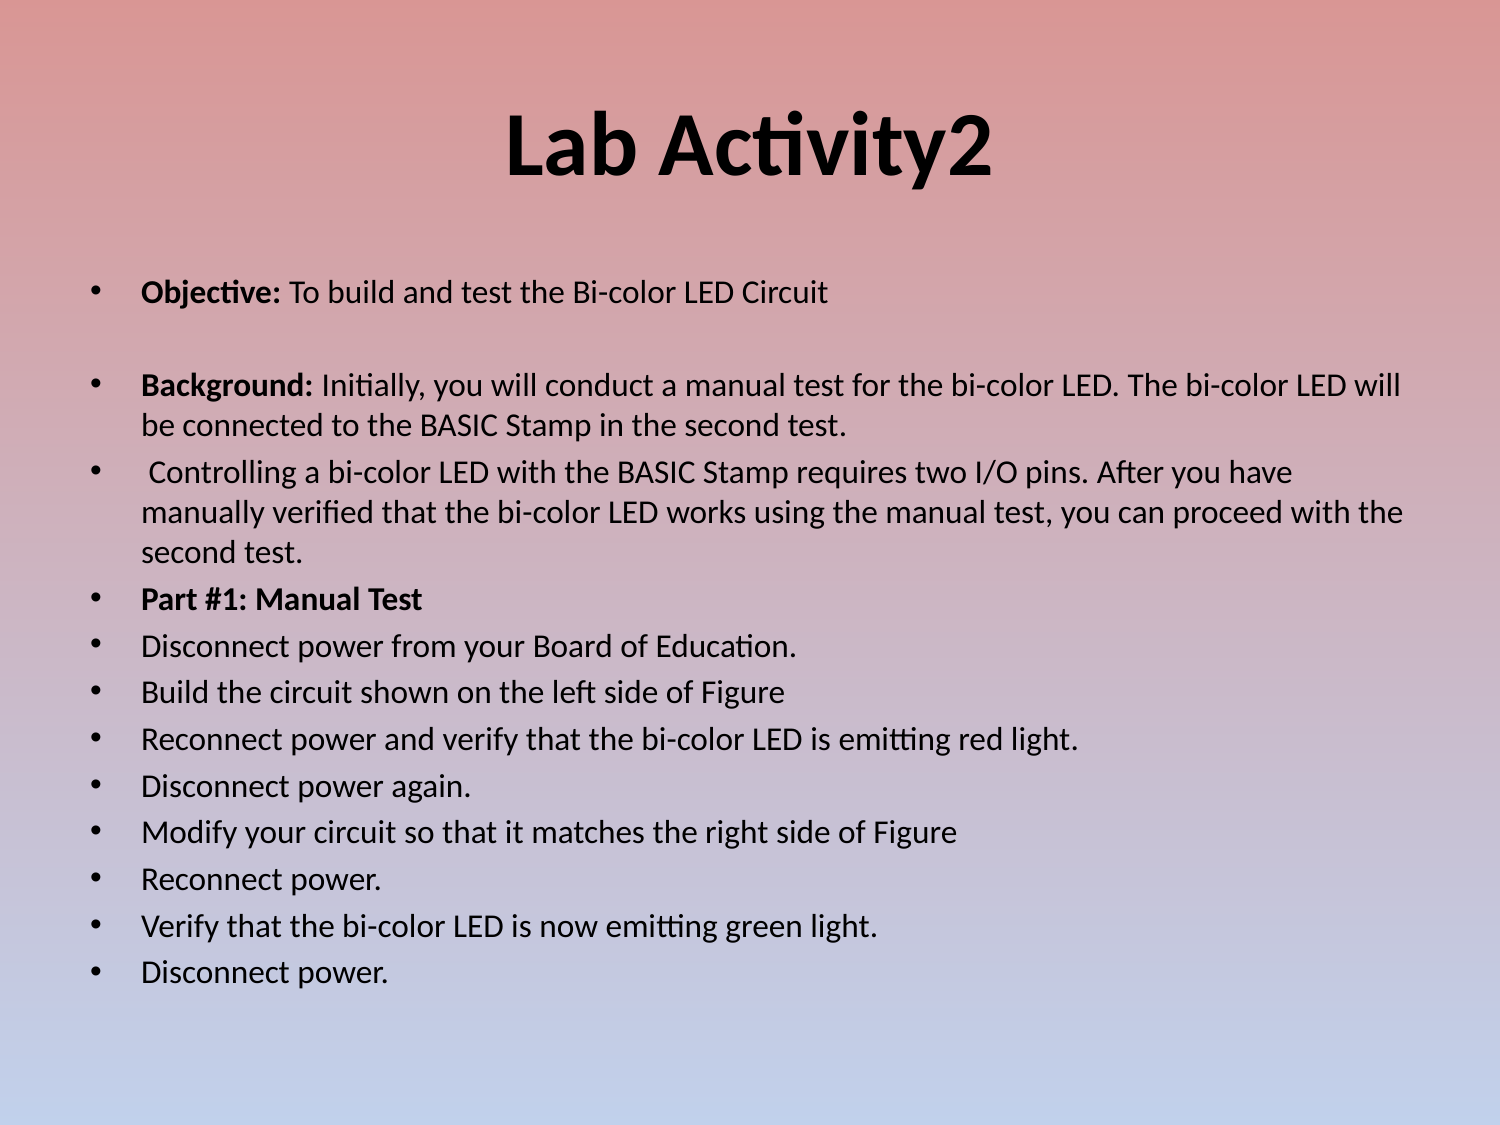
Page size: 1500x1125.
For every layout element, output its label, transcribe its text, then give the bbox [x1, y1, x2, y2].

list Objective: To build and test the Bi-color LED Circuit Background: Initially, you will conduct a manual test for the bi-color LED. The bi-color LED will be connected to the BASIC Stamp in the second test. Controlling a bi-color LED with the BASIC Stamp requires two I/O pins. After you have manually verified that the bi-color LED works using the manual test, you can proceed with the second test. Part #1: Manual Test Disconnect power from your Board of Education. Build the circuit shown on the left side of Figure Reconnect power and verify that the bi-color LED is emitting red light. Disconnect power again. Modify your circuit so that it matches the right side of Figure Reconnect power. Verify that the bi-color LED is now emitting green light. Disconnect power. [75, 262, 1425, 1005]
title Lab Activity2 [75, 45, 1425, 233]
